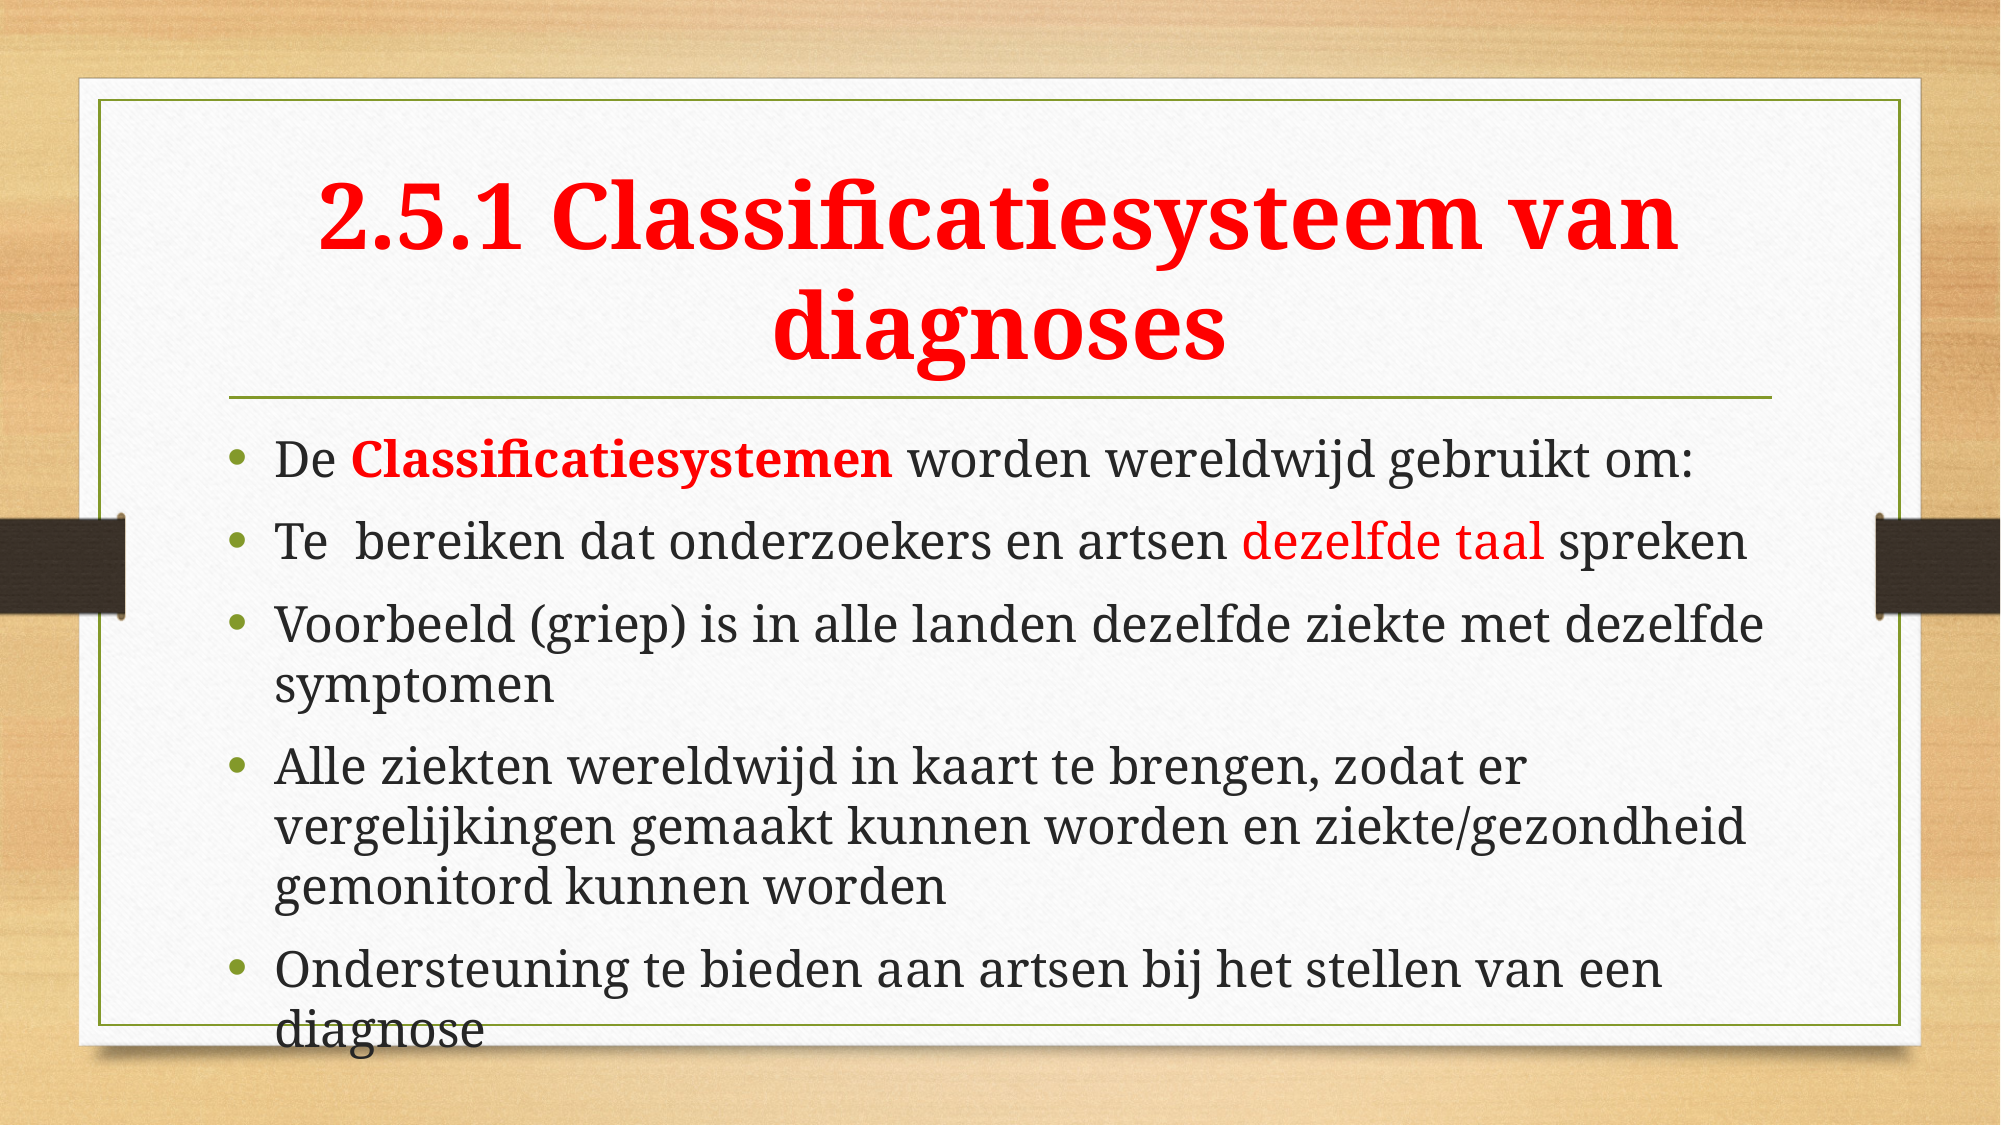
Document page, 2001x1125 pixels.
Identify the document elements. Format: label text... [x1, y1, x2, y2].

list De Classificatiesystemen worden wereldwijd gebruikt om: Te bereiken dat onderzoekers en artsen dezelfde taal spreken Voorbeeld (griep) is in alle landen dezelfde ziekte met dezelfde symptomen Alle ziekten wereldwijd in kaart te brengen, zodat er vergelijkingen gemaakt kunnen worden en ziekte/gezondheid gemonitord kunnen worden Ondersteuning te bieden aan artsen bij het stellen van een diagnose [212, 419, 1788, 964]
title 2.5.1 Classificatiesysteem van diagnoses [212, 161, 1788, 375]
picture [0, 0, 2001, 1125]
